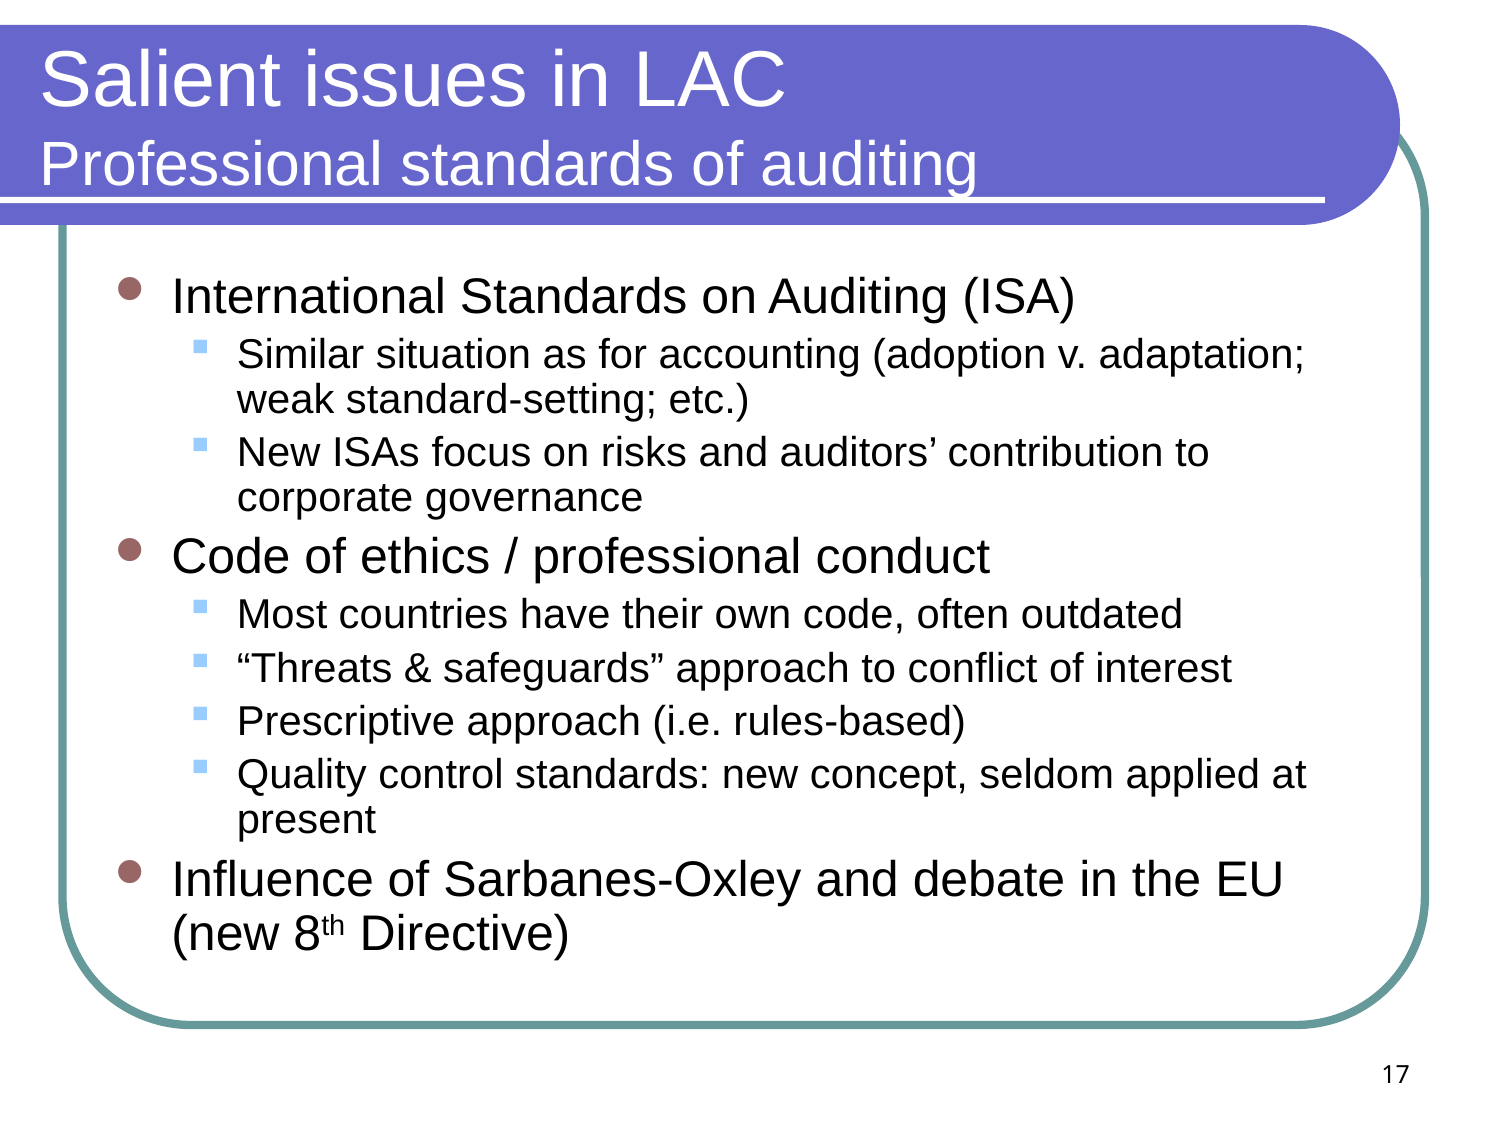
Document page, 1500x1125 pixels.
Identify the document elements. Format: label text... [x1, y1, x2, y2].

list International Standards on Auditing (ISA) Similar situation as for accounting (adoption v. adaptation; weak standard-setting; etc.) New ISAs focus on risks and auditors’ contribution to corporate governance Code of ethics / professional conduct Most countries have their own code, often outdated “Threats & safeguards” approach to conflict of interest Prescriptive approach (i.e. rules-based) Quality control standards: new concept, seldom applied at present Influence of Sarbanes-Oxley and debate in the EU (new 8th Directive) [99, 262, 1401, 988]
slide_number 17 [1074, 1024, 1426, 1101]
title Salient issues in LAC Professional standards of auditing [24, 37, 1341, 188]
